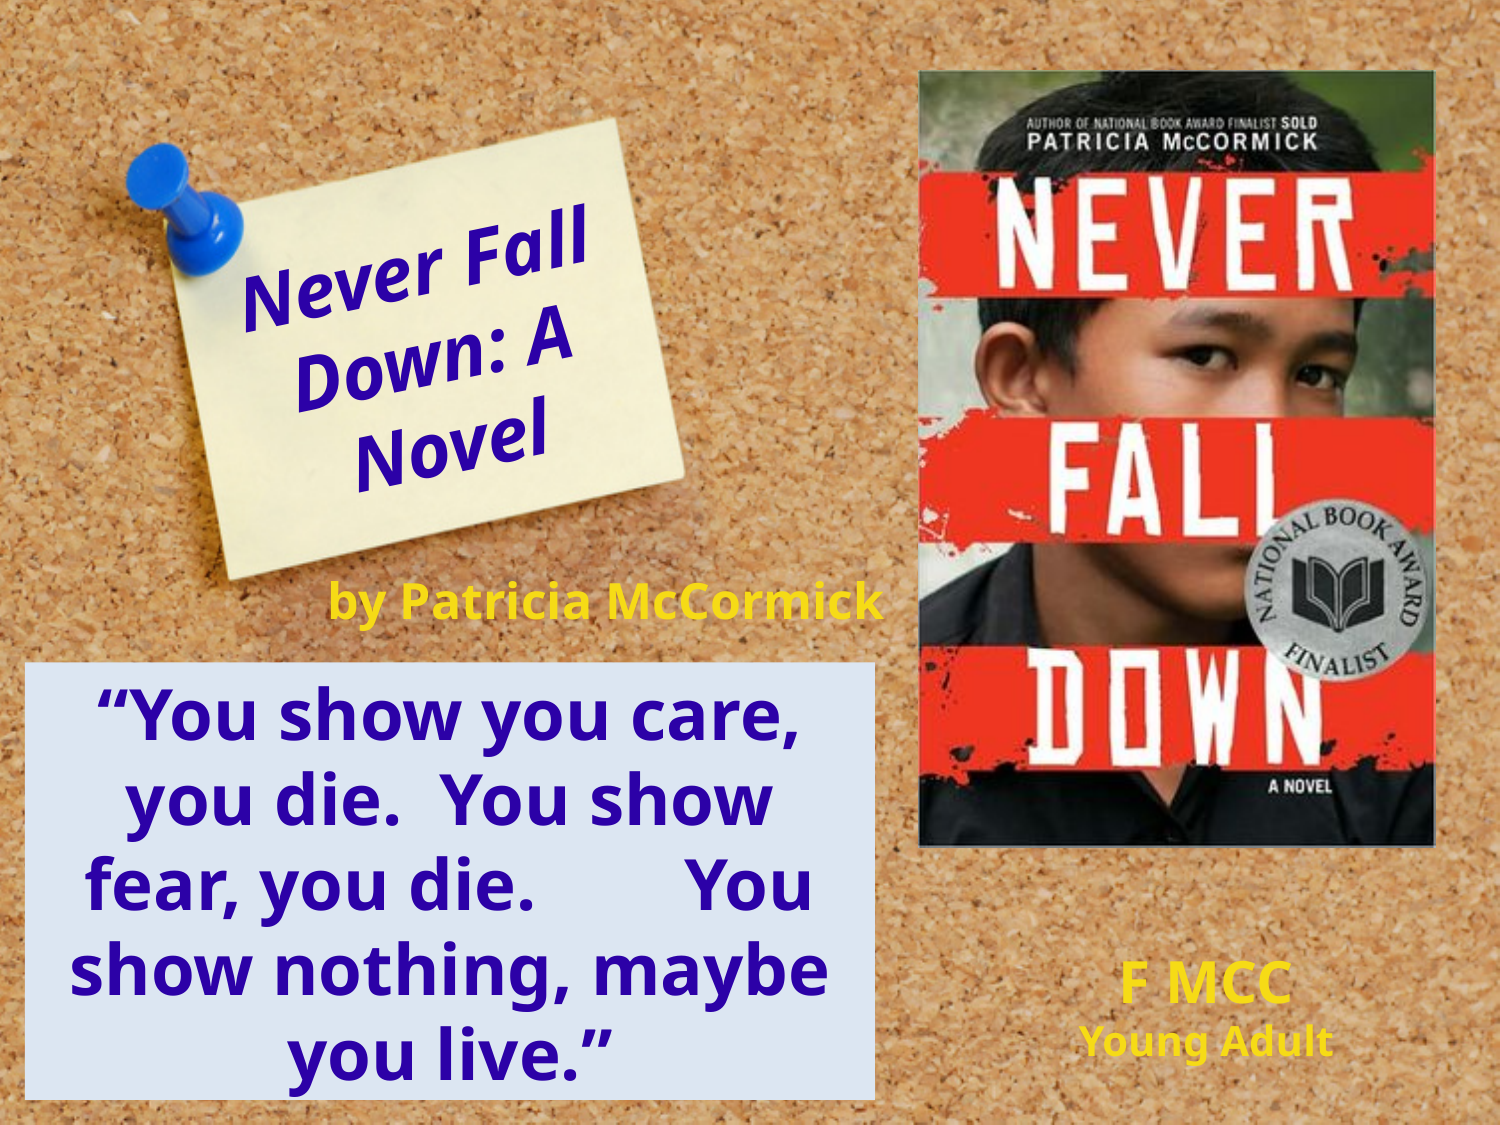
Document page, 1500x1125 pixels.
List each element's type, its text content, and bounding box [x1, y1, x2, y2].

text_box by Patricia McCormick [287, 562, 913, 637]
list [918, 70, 1436, 848]
list “You show you care, you die. You show fear, you die. You show nothing, maybe you live.” [24, 662, 875, 1100]
picture [0, 0, 1500, 1125]
title Never Fall Down: A Novel [174, 162, 688, 548]
text_box F MCC Young Adult [1037, 937, 1375, 1073]
